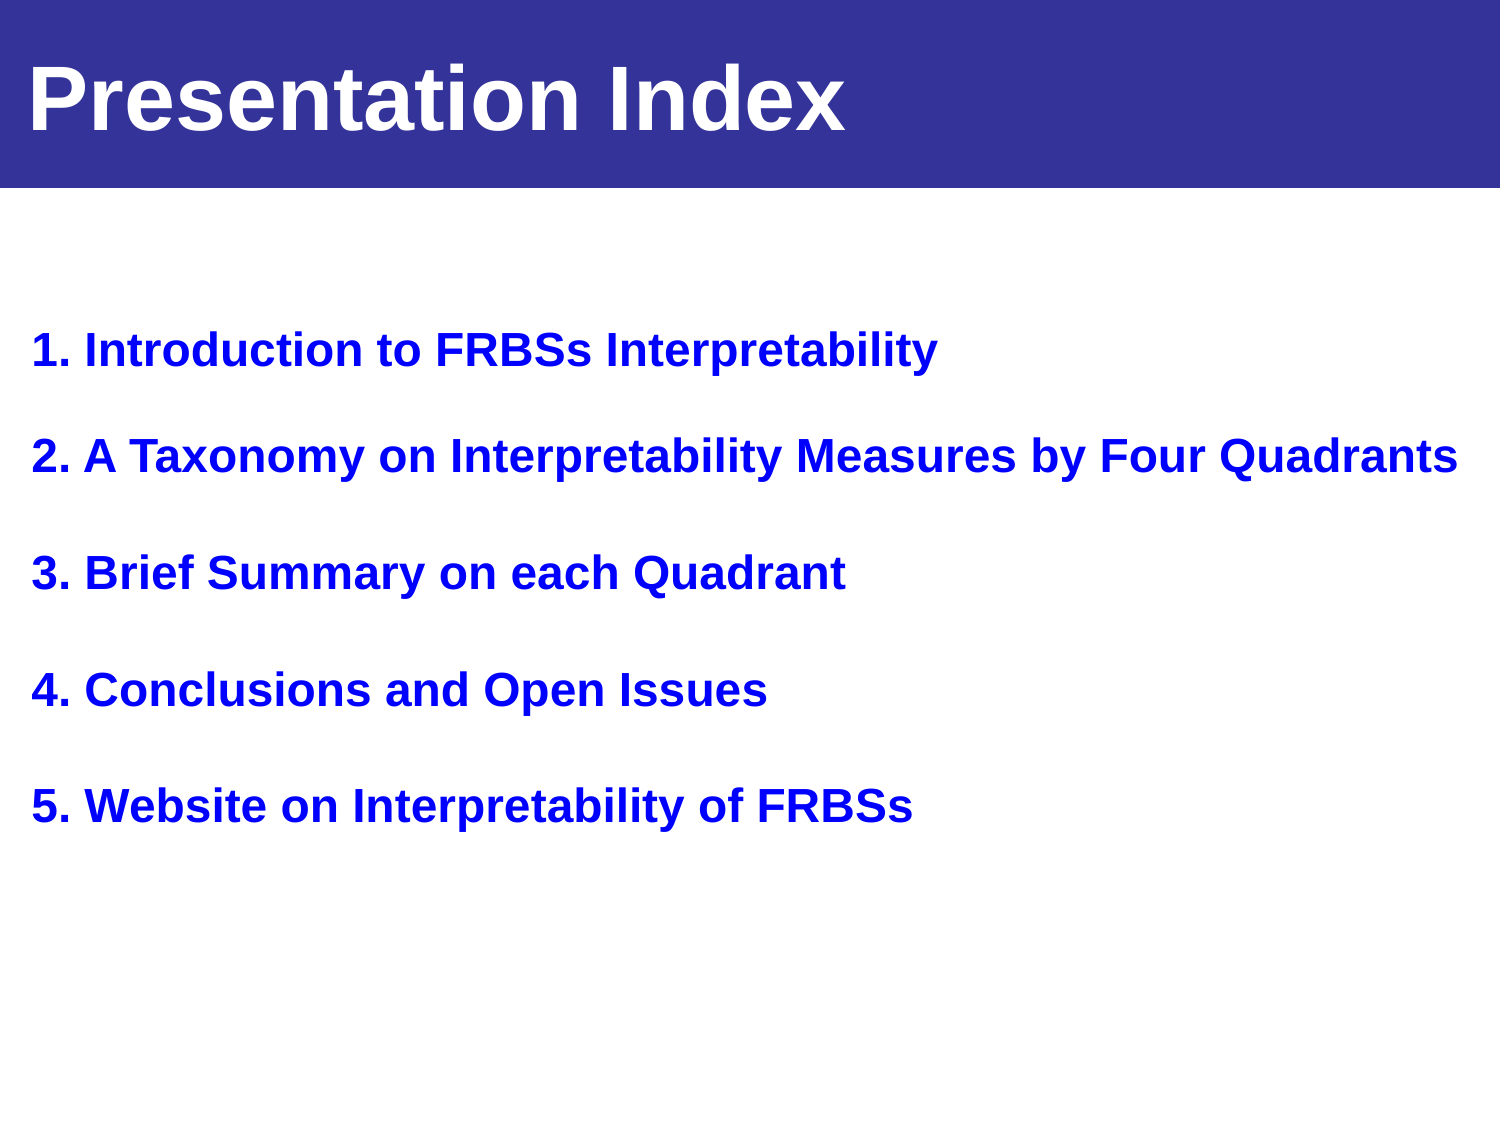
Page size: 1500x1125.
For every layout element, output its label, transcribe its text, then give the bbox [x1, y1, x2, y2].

title Presentation Index [12, 0, 1500, 188]
text_box 1. Introduction to FRBSs Interpretability 2. A Taxonomy on Interpretability Measures by Four Quadrants 3. Brief Summary on each Quadrant 4. Conclusions and Open Issues 5. Website on Interpretability of FRBSs [16, 310, 1486, 841]
